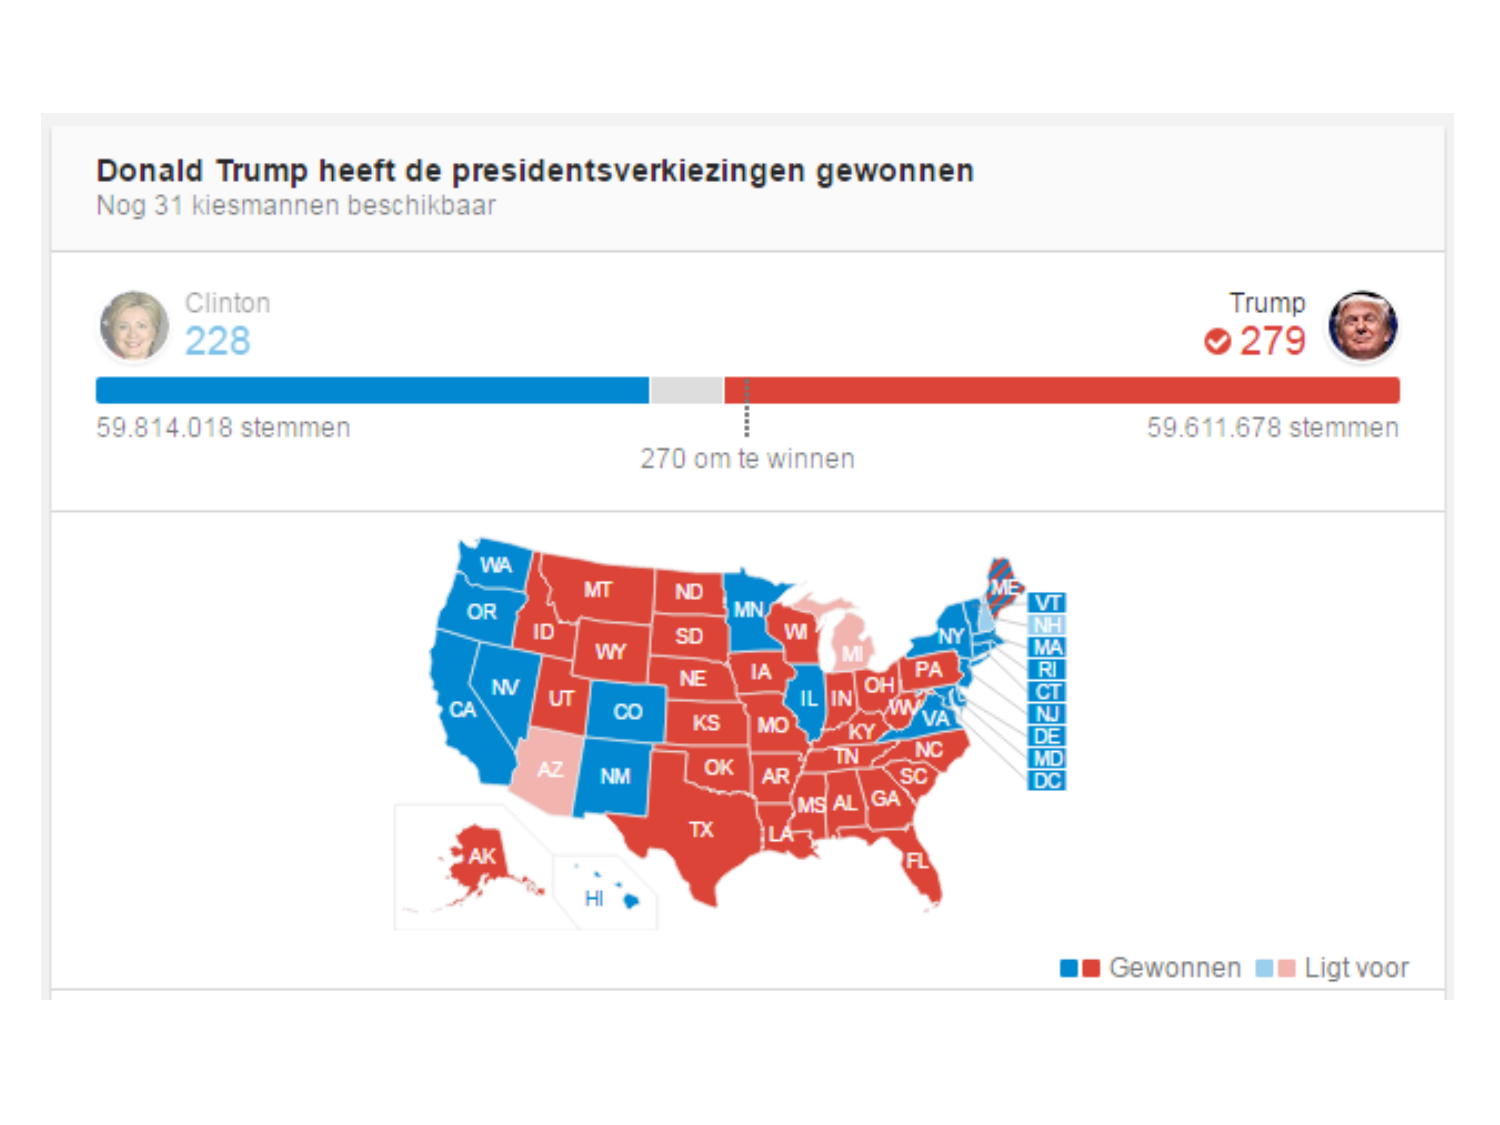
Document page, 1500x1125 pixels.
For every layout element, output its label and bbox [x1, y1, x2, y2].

picture [40, 113, 1454, 1000]
